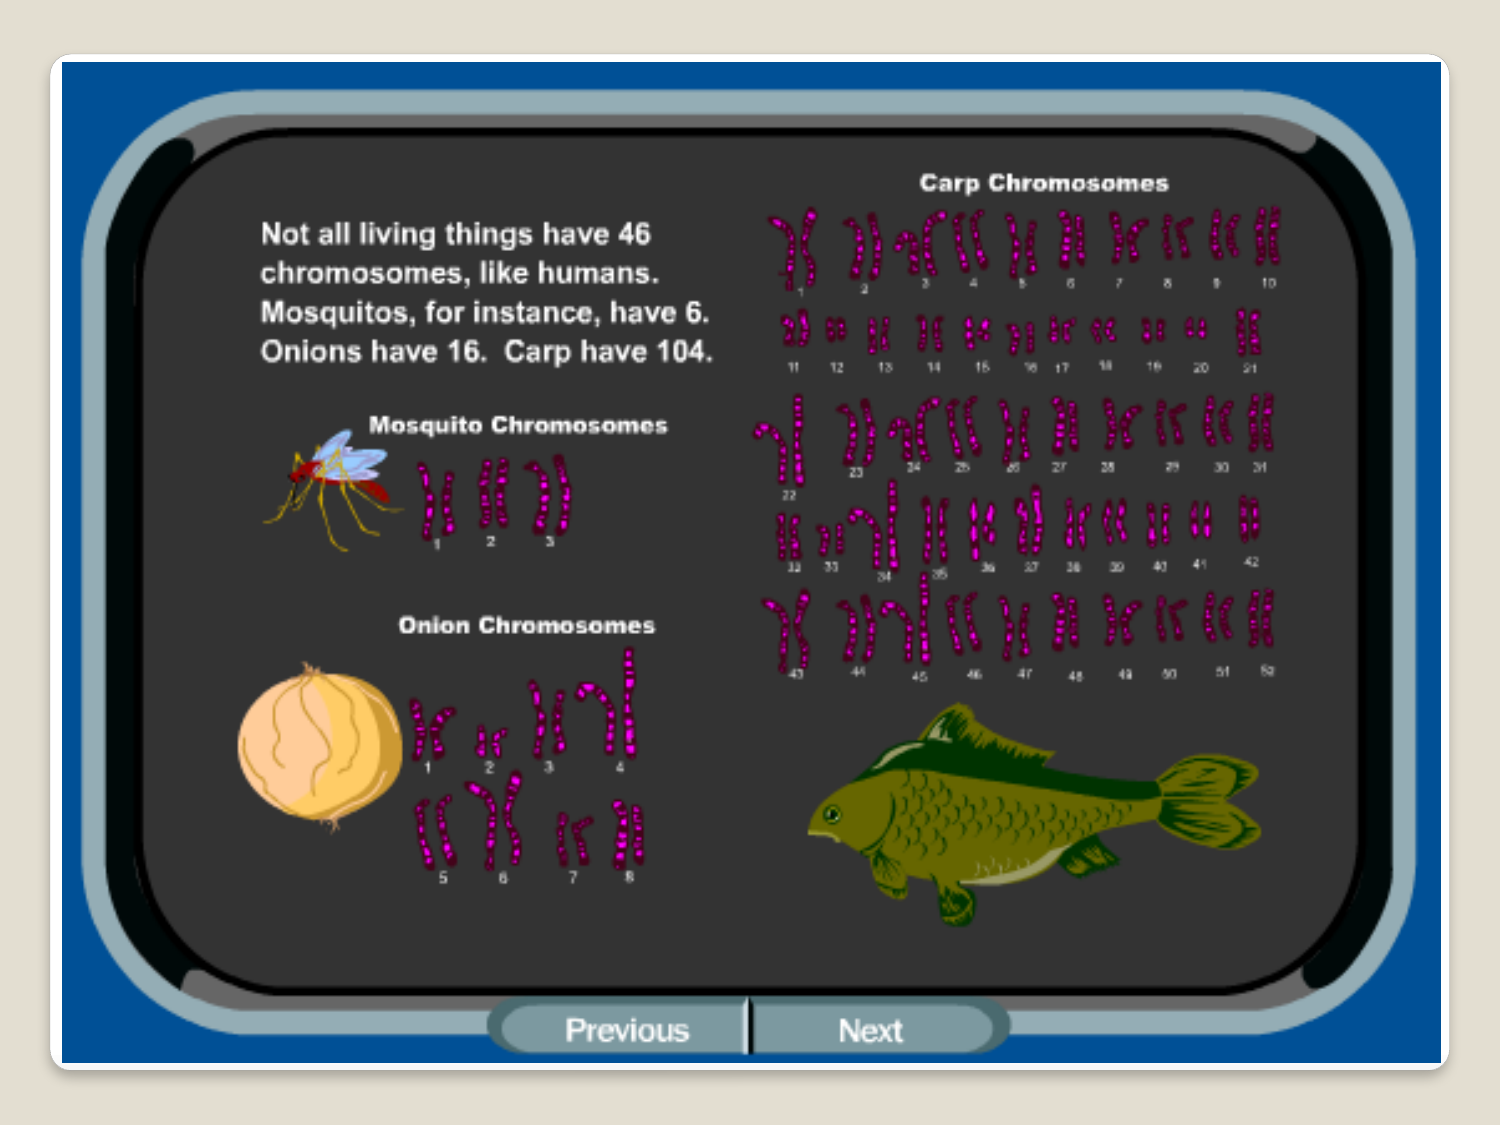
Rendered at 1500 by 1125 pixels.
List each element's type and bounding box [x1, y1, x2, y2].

picture [62, 62, 1441, 1063]
